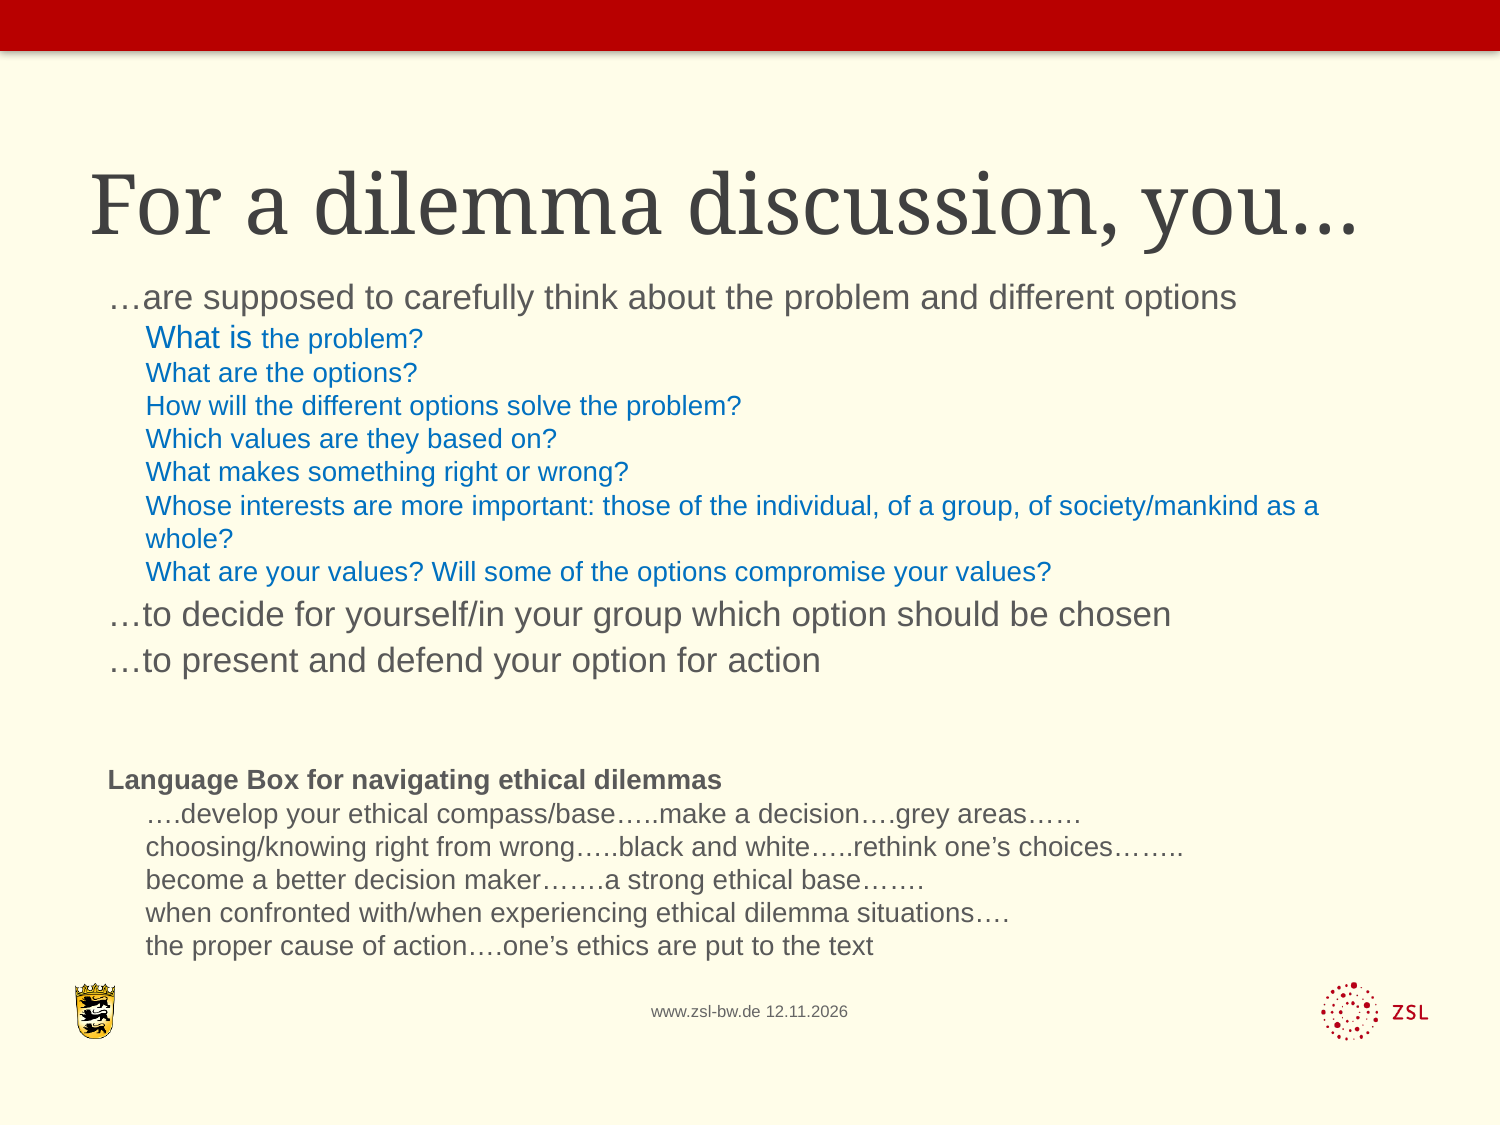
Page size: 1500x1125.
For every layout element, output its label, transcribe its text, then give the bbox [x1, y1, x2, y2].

picture [73, 981, 117, 1041]
picture [1320, 981, 1429, 1041]
list …are supposed to carefully think about the problem and different options What is the problem? What are the options? How will the different options solve the problem? Which values are they based on? What makes something right or wrong? Whose interests are more important: those of the individual, of a group, of society/mankind as a whole? What are your values? Will some of the options compromise your values? …to decide for yourself/in your group which option should be chosen …to present and defend your option for action Language Box for navigating ethical dilemmas ….develop your ethical compass/base…..make a decision….grey areas…… choosing/knowing right from wrong…..black and white…..rethink one’s choices…….. become a better decision maker…….a strong ethical base……. when confronted with/when experiencing ethical dilemma situations…. the proper cause of action….one’s ethics are put to the text [76, 267, 1427, 1010]
title For a dilemma discussion, you… [75, 113, 1425, 289]
